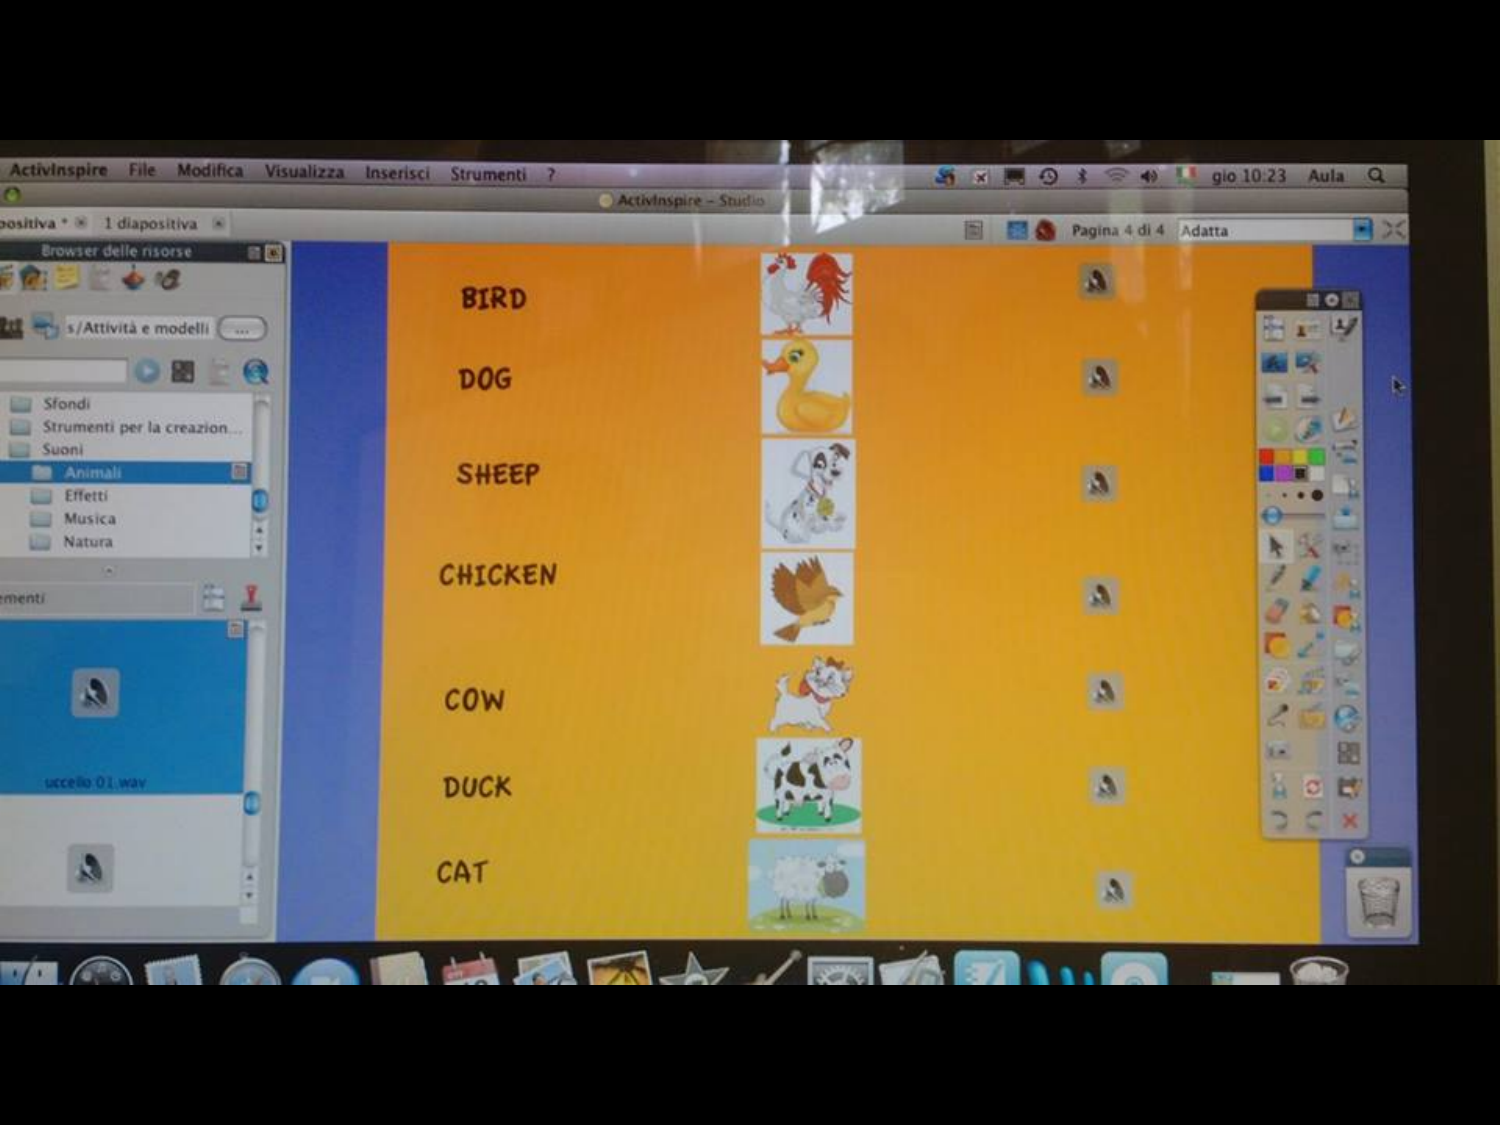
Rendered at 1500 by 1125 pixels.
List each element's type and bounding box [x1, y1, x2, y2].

picture [0, 140, 1500, 985]
